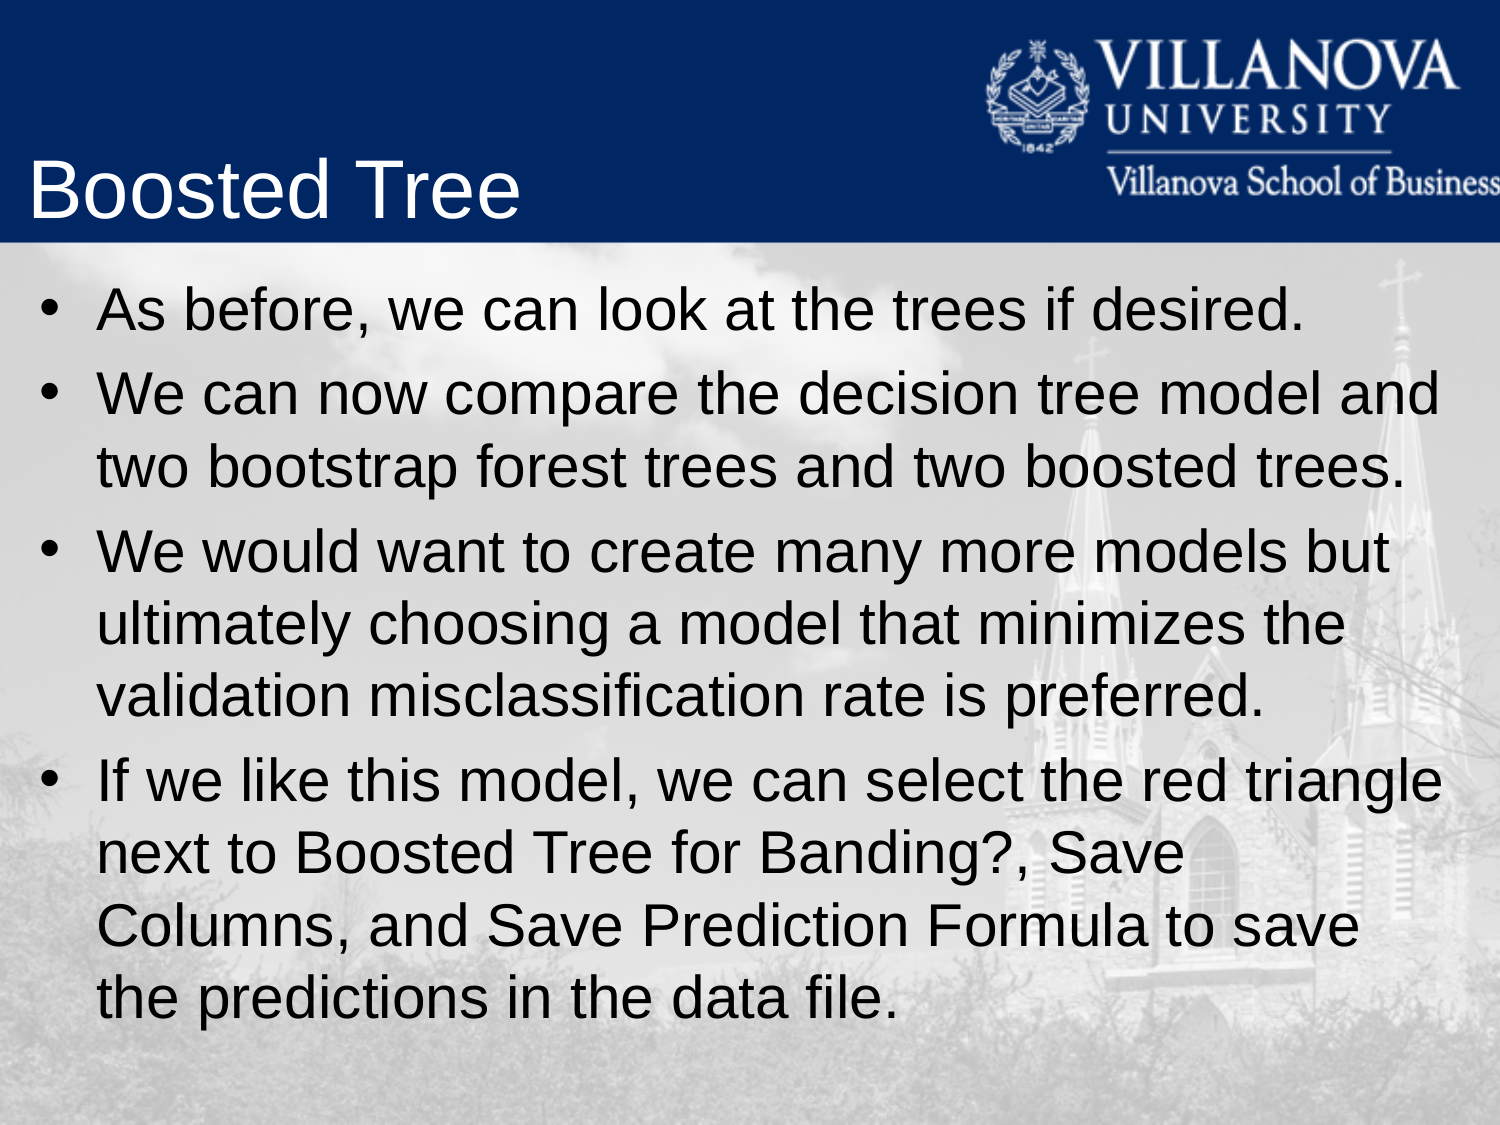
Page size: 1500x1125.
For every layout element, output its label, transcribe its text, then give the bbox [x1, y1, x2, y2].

list As before, we can look at the trees if desired. We can now compare the decision tree model and two bootstrap forest trees and two boosted trees. We would want to create many more models but ultimately choosing a model that minimizes the validation misclassification rate is preferred. If we like this model, we can select the red triangle next to Boosted Tree for Banding?, Save Columns, and Save Prediction Formula to save the predictions in the data file. [24, 262, 1475, 1088]
title Boosted Tree [12, 62, 1363, 250]
picture [0, 0, 1500, 1125]
